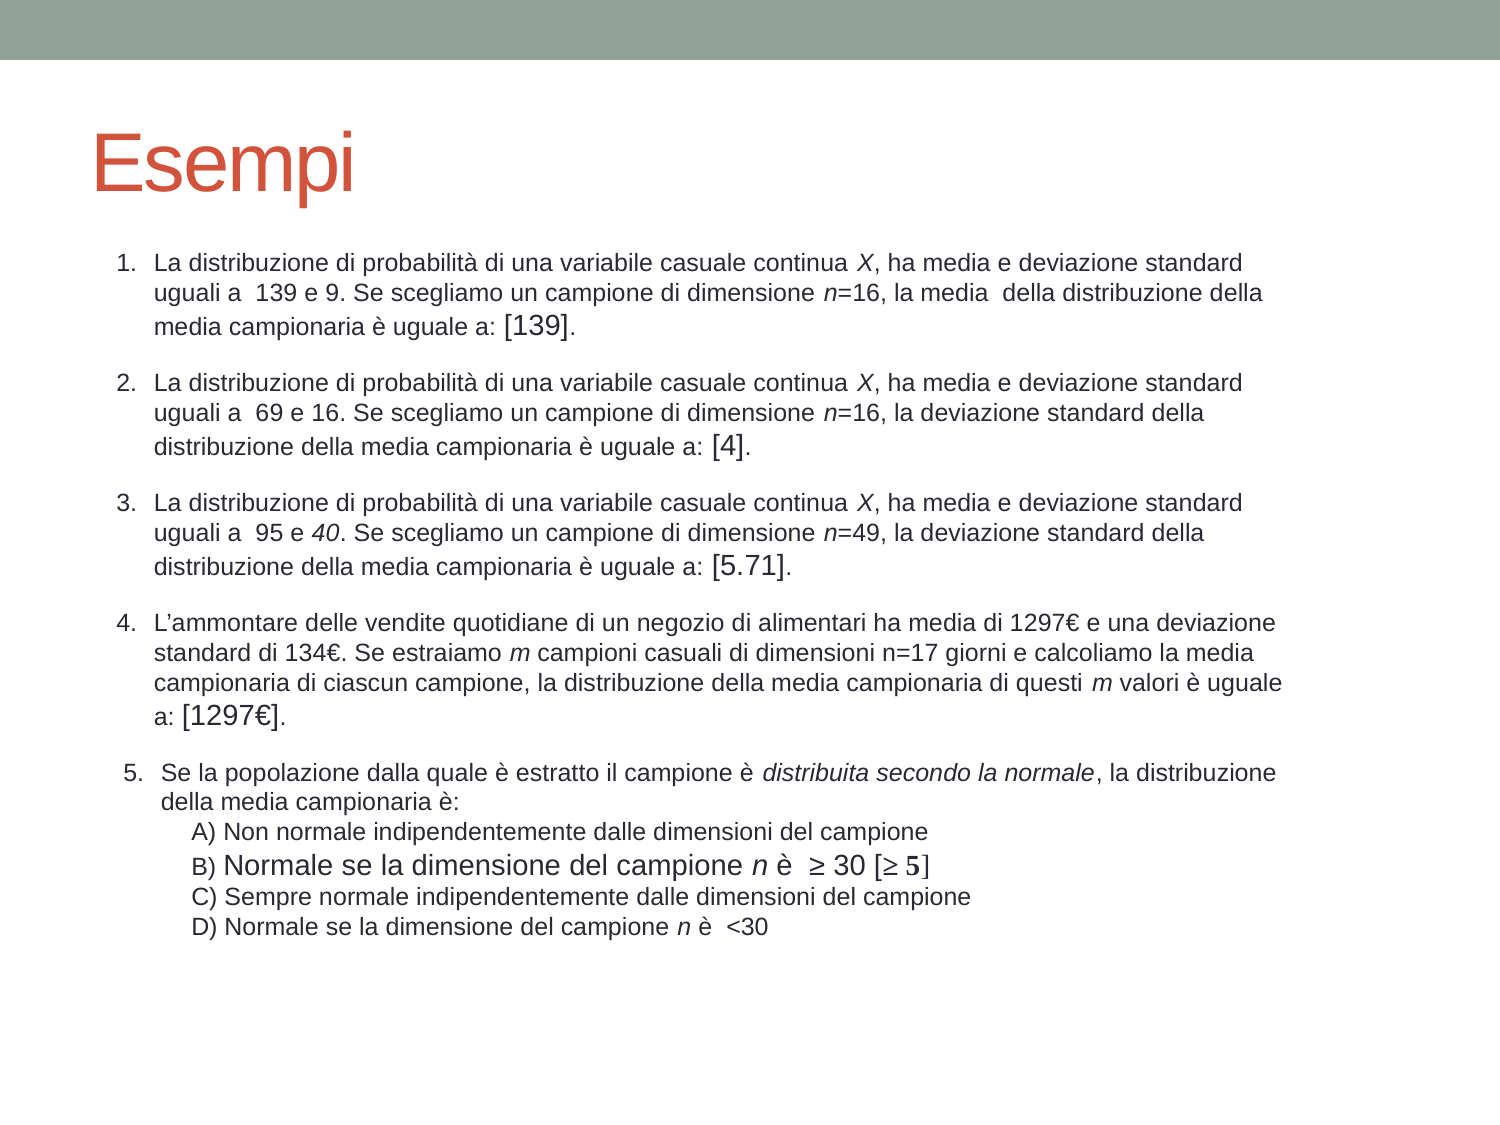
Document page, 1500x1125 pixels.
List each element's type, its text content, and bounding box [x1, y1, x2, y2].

text_box La distribuzione di probabilità di una variabile casuale continua X, ha media e deviazione standard uguali a 139 e 9. Se scegliamo un campione di dimensione n=16, la media della distribuzione della media campionaria è uguale a: [139]. La distribuzione di probabilità di una variabile casuale continua X, ha media e deviazione standard uguali a 69 e 16. Se scegliamo un campione di dimensione n=16, la deviazione standard della distribuzione della media campionaria è uguale a: [4]. La distribuzione di probabilità di una variabile casuale continua X, ha media e deviazione standard uguali a 95 e 40. Se scegliamo un campione di dimensione n=49, la deviazione standard della distribuzione della media campionaria è uguale a: [5.71]. L’ammontare delle vendite quotidiane di un negozio di alimentari ha media di 1297€ e una deviazione standard di 134€. Se estraiamo m campioni casuali di dimensioni n=17 giorni e calcoliamo la media campionaria di ciascun campione, la distribuzione della media campionaria di questi m valori è uguale a: [1297€]. Se la popolazione dalla quale è estratto il campione è distribuita secondo la normale, la distribuzione della media campionaria è: A) Non normale indipendentemente dalle dimensioni del campione B) Normale se la dimensione del campione n è ≥ 30 [≥ 5] C) Sempre normale indipendentemente dalle dimensioni del campione D) Normale se la dimensione del campione n è <30 [101, 239, 1314, 978]
title Esempi [75, 87, 1425, 229]
